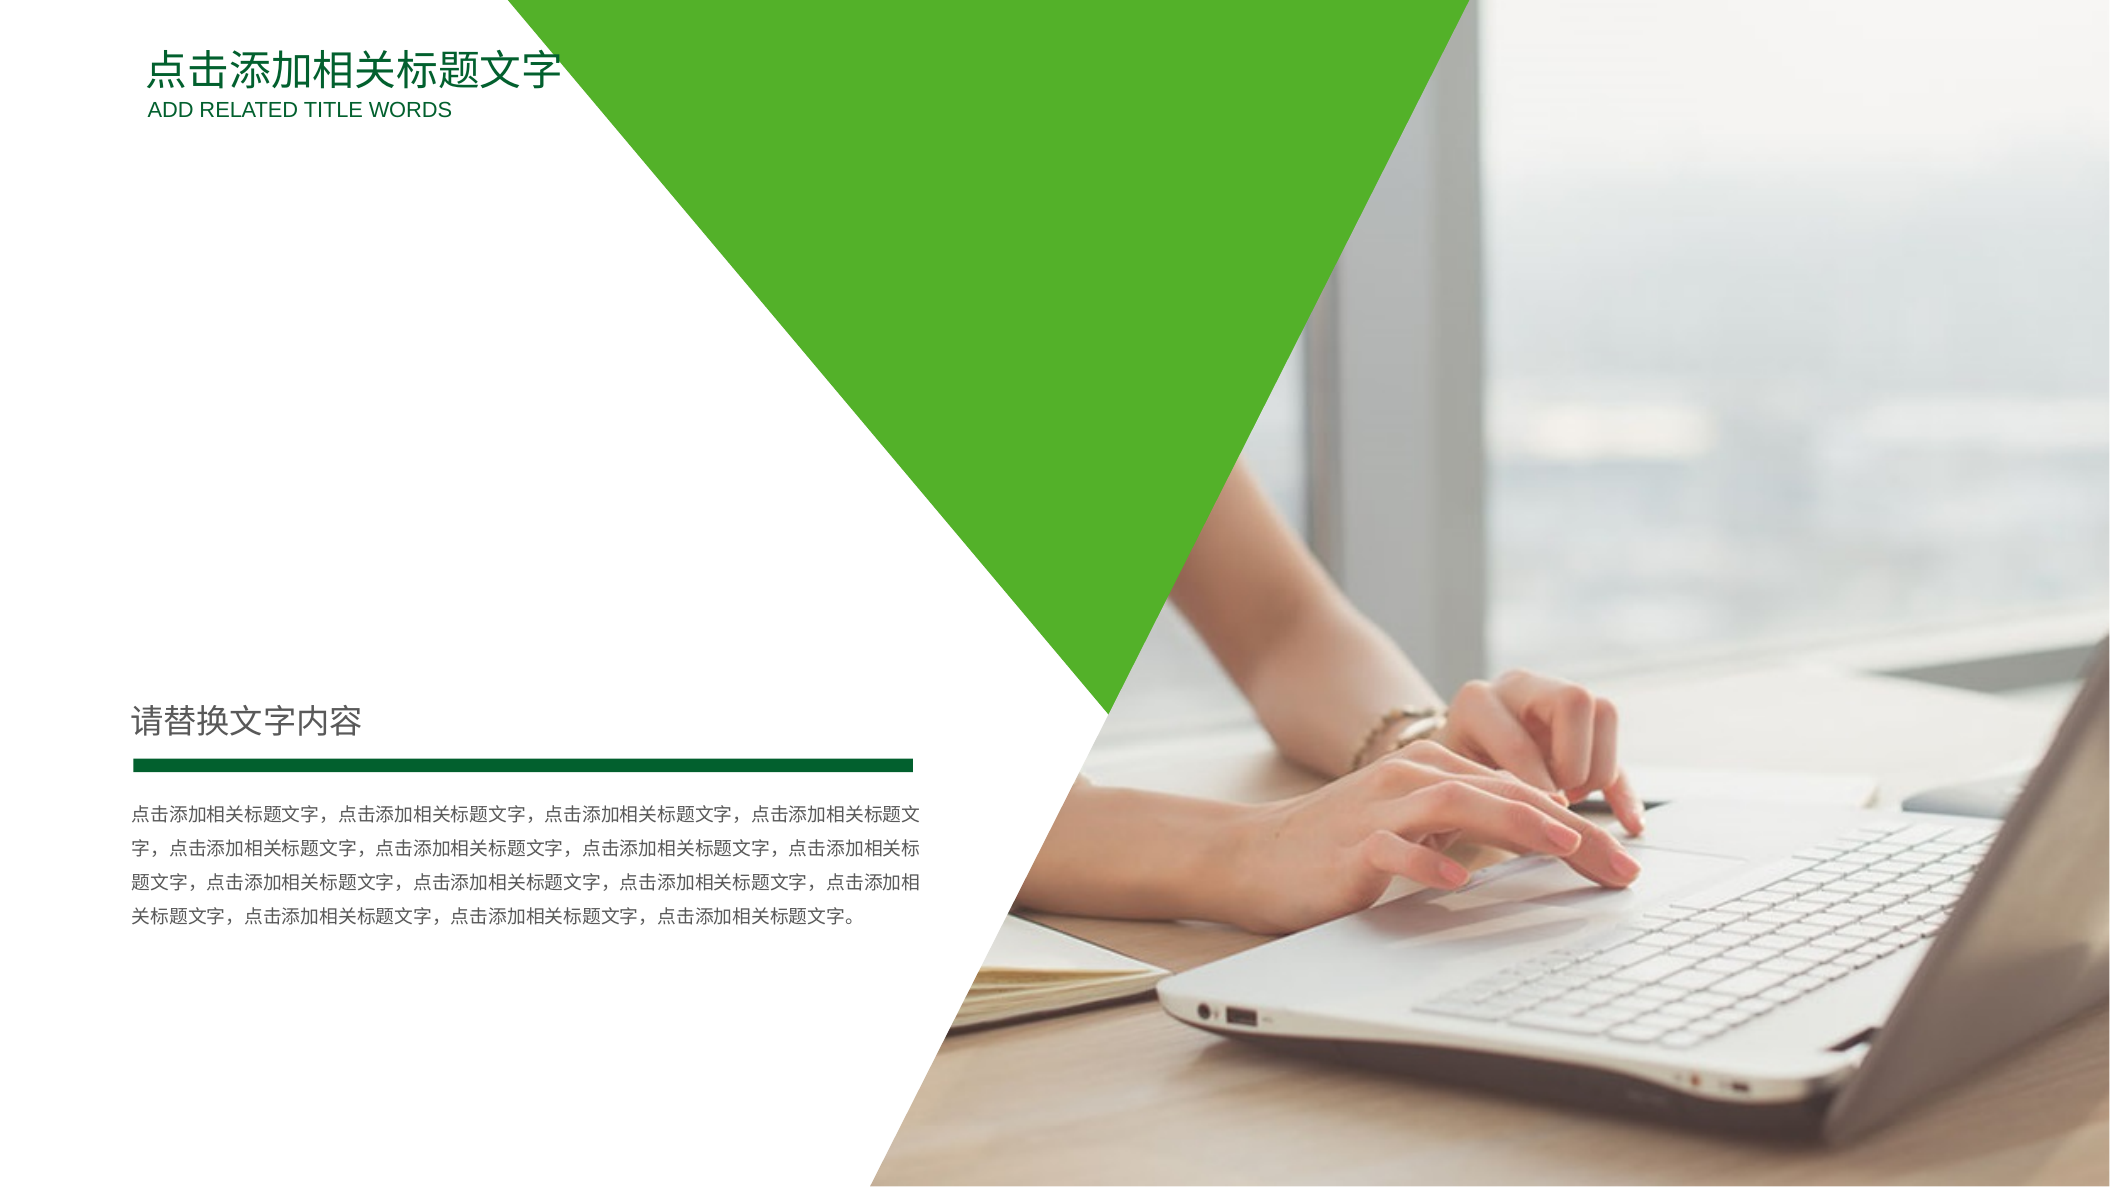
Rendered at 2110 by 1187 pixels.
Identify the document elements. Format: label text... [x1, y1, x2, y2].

text_box [870, 0, 2110, 1187]
text_box [507, 0, 1469, 714]
text_box [132, 758, 914, 773]
text_box 点击添加相关标题文字 [145, 43, 564, 95]
text_box 点击添加相关标题文字，点击添加相关标题文字，点击添加相关标题文字，点击添加相关标题文字，点击添加相关标题文字，点击添加相关标题文字，点击添加相关标题文字，点击添加相关标题文字，点击添加相关标题文字，点击添加相关标题文字，点击添加相关标题文字，点击添加相关标题文字，点击添加相关标题文字，点击添加相关标题文字，点击添加相关标题文字。 [116, 784, 936, 935]
text_box ADD RELATED TITLE WORDS [147, 96, 453, 123]
text_box 请替换文字内容 [115, 692, 393, 748]
